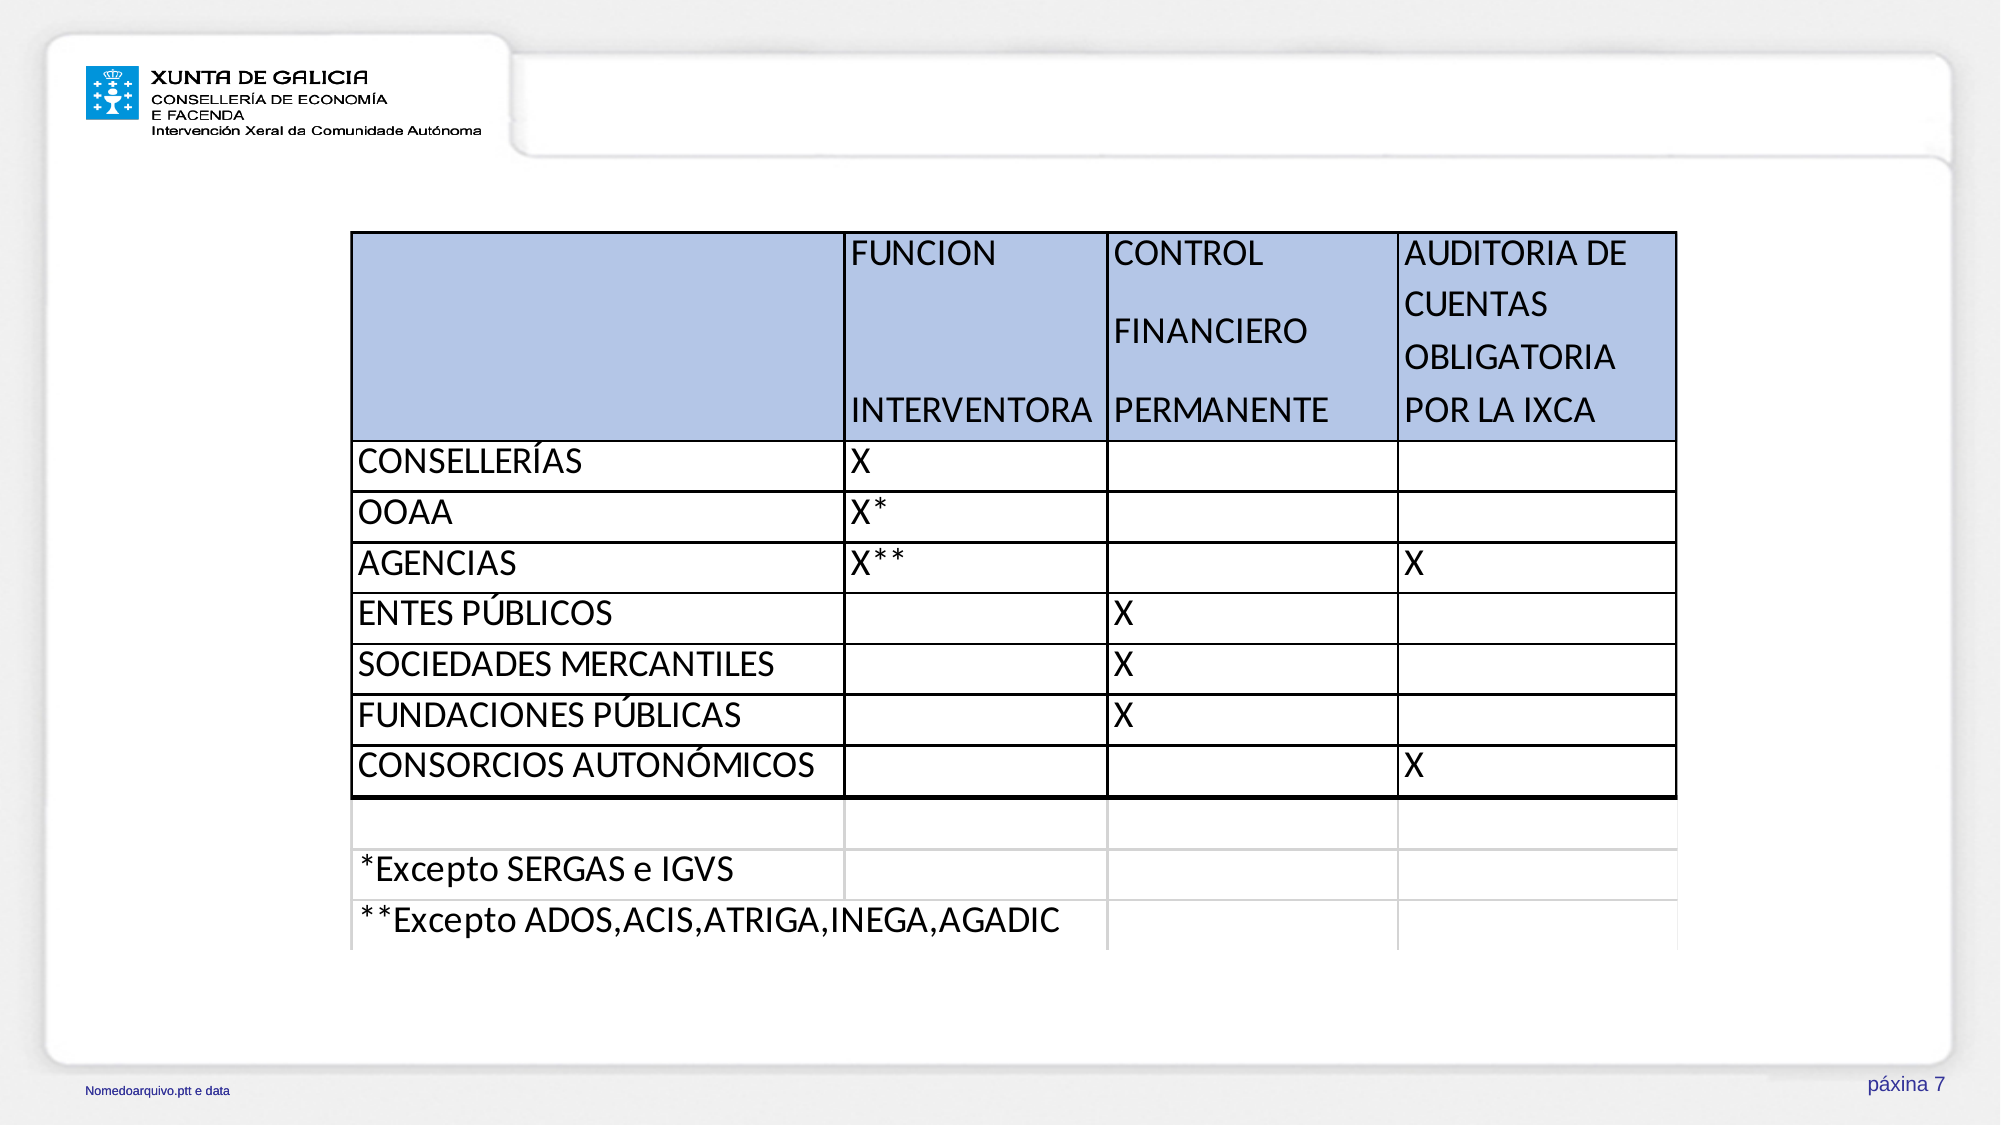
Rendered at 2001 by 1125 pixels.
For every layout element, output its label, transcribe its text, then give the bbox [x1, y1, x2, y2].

slide_number páxina 7 [1493, 1063, 1961, 1125]
picture [0, 0, 2001, 1125]
